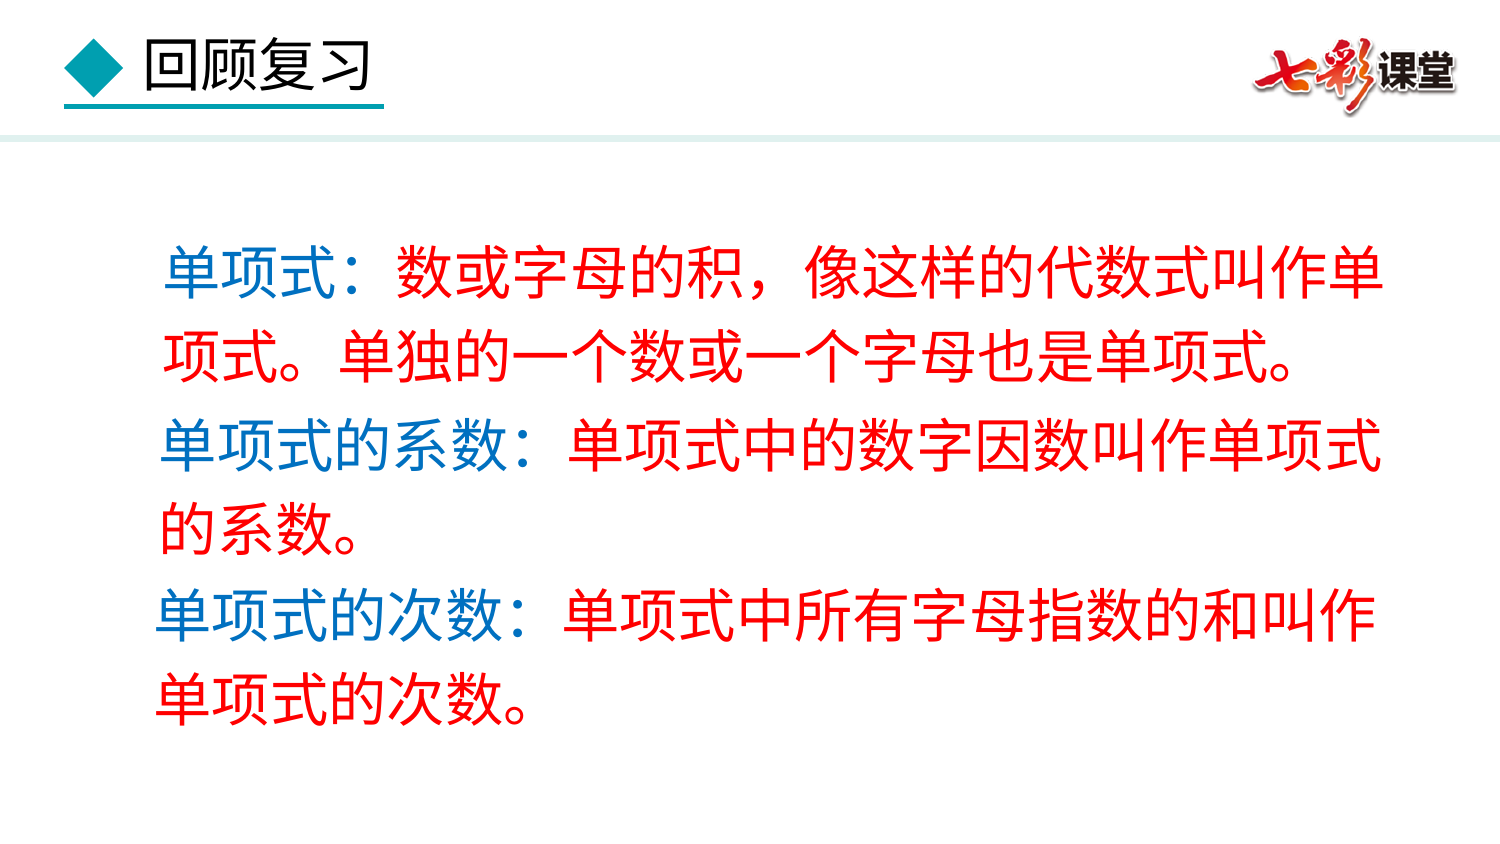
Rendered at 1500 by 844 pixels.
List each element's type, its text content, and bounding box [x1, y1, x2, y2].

text_box 单项式：数或字母的积，像这样的代数式叫作单项式。单独的一个数或一个字母也是单项式。 [147, 215, 1429, 387]
picture [1249, 32, 1461, 118]
text_box 单项式的系数：单项式中的数字因数叫作单项式的系数。 [144, 387, 1445, 571]
text_box 单项式的次数：单项式中所有字母指数的和叫作单项式的次数。 [138, 557, 1408, 741]
